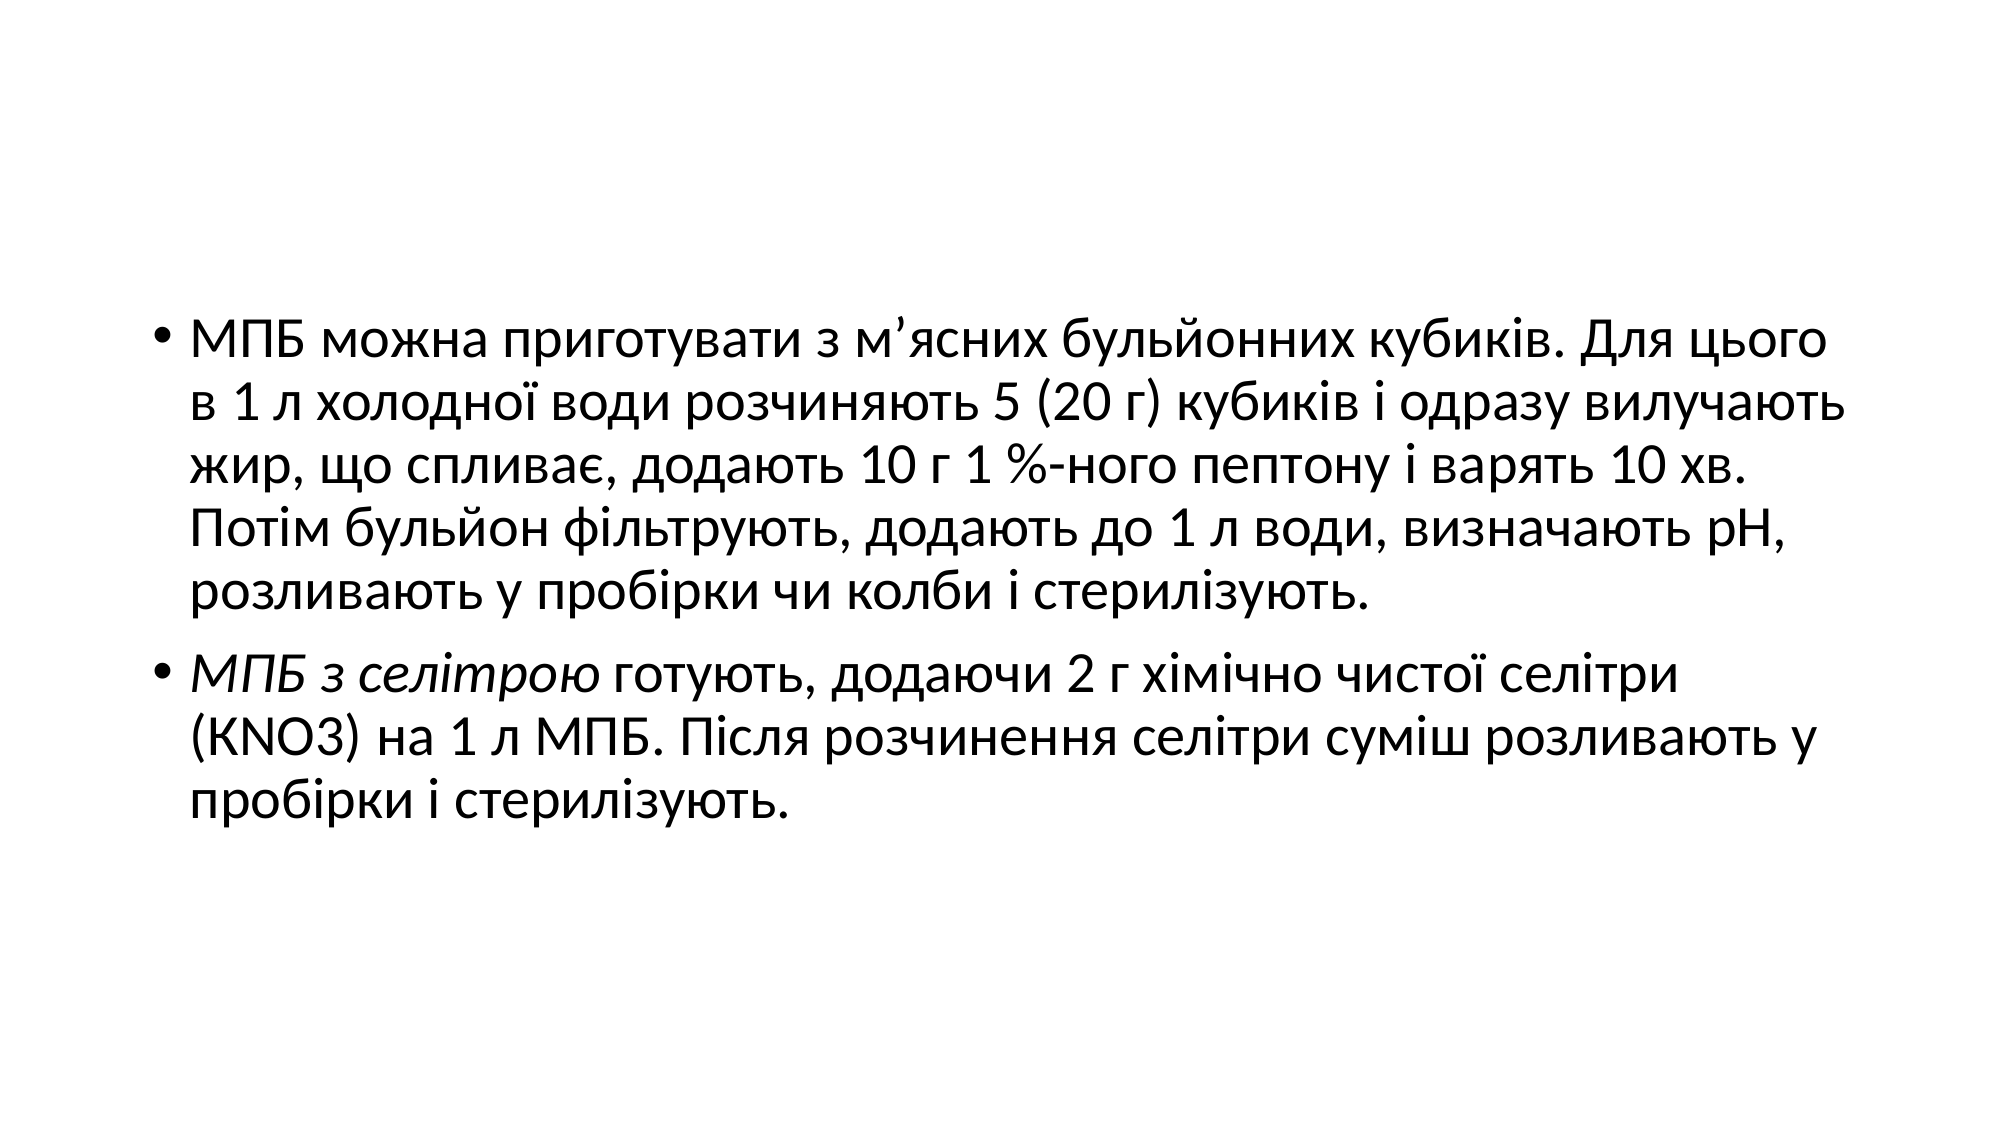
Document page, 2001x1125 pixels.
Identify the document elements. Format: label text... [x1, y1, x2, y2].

list МПБ можна приготувати з м’ясних бульйонних кубиків. Для цього в 1 л холодної води розчиняють 5 (20 г) кубиків і одразу вилучають жир, що спливає, додають 10 г 1 %-ного пептону і варять 10 хв. Потім бульйон фільтрують, додають до 1 л води, визначають pH, розливають у пробірки чи колби і стерилізують. МПБ з селітрою готують, додаючи 2 г хімічно чистої селітри (КNO3) на 1 л МПБ. Після розчинення селітри суміш розливають у пробірки і стерилізують. [137, 299, 1863, 1014]
